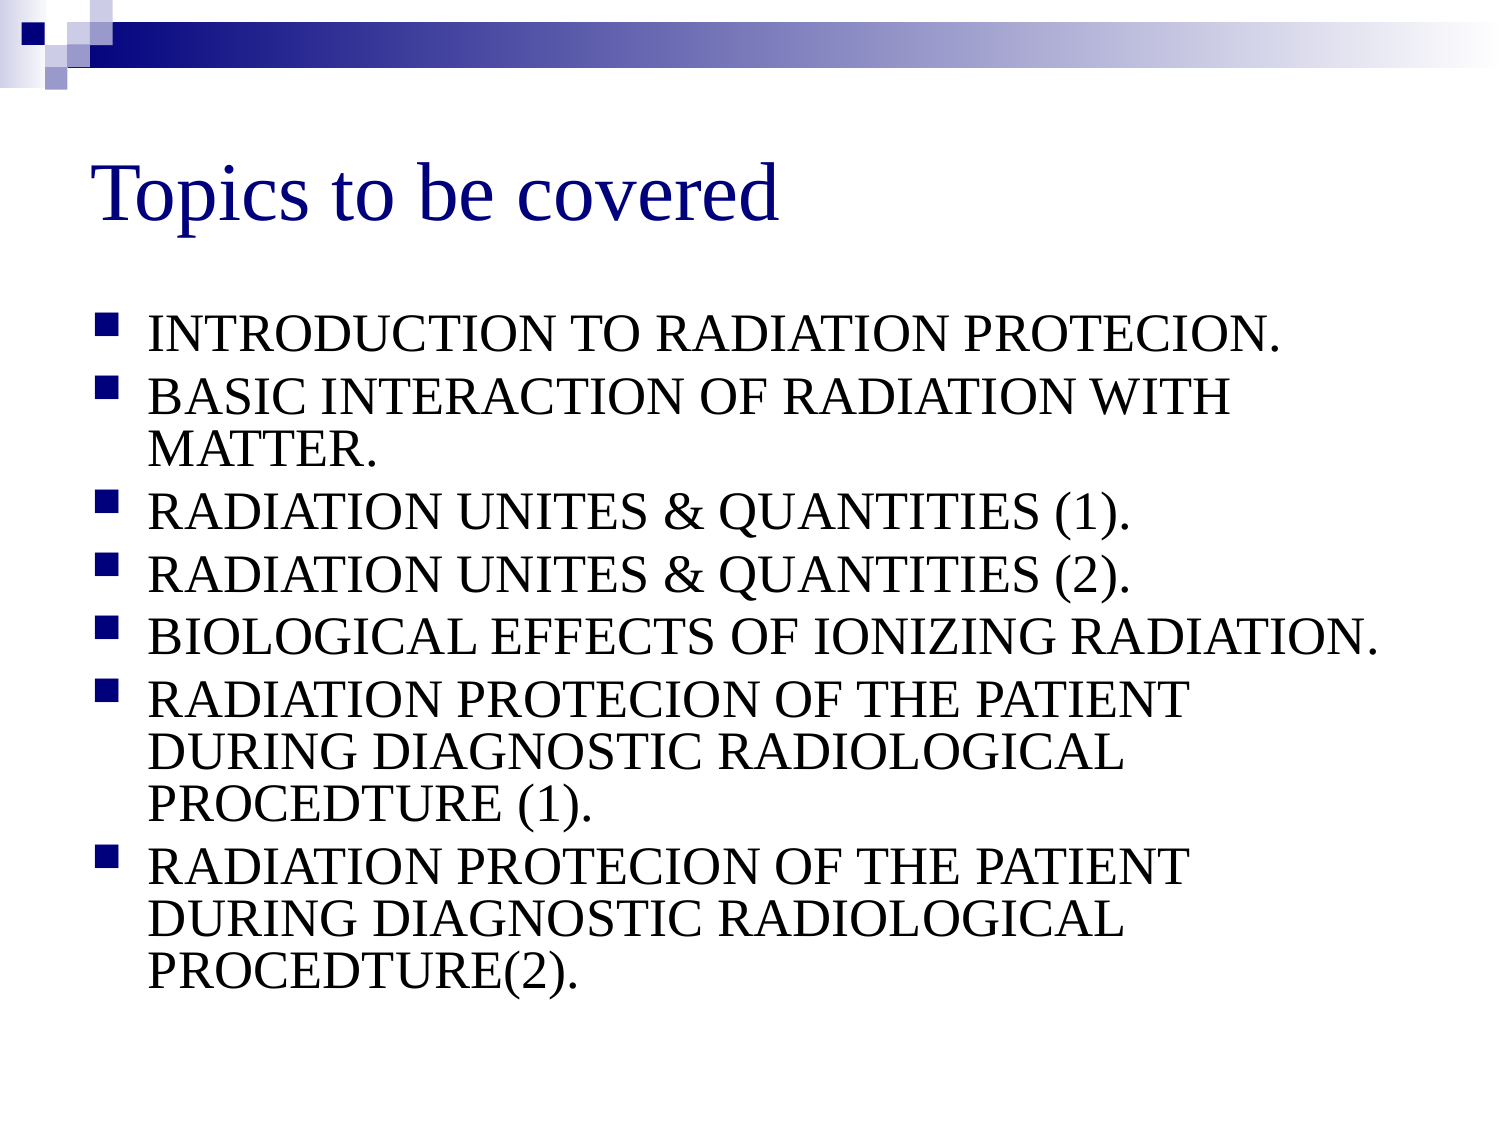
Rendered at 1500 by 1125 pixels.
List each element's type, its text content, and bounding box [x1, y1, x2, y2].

title Topics to be covered [74, 74, 1426, 301]
list INTRODUCTION TO RADIATION PROTECION. BASIC INTERACTION OF RADIATION WITH MATTER. RADIATION UNITES & QUANTITIES (1). RADIATION UNITES & QUANTITIES (2). BIOLOGICAL EFFECTS OF IONIZING RADIATION. RADIATION PROTECION OF THE PATIENT DURING DIAGNOSTIC RADIOLOGICAL PROCEDTURE (1). RADIATION PROTECION OF THE PATIENT DURING DIAGNOSTIC RADIOLOGICAL PROCEDTURE(2). [76, 302, 1427, 941]
